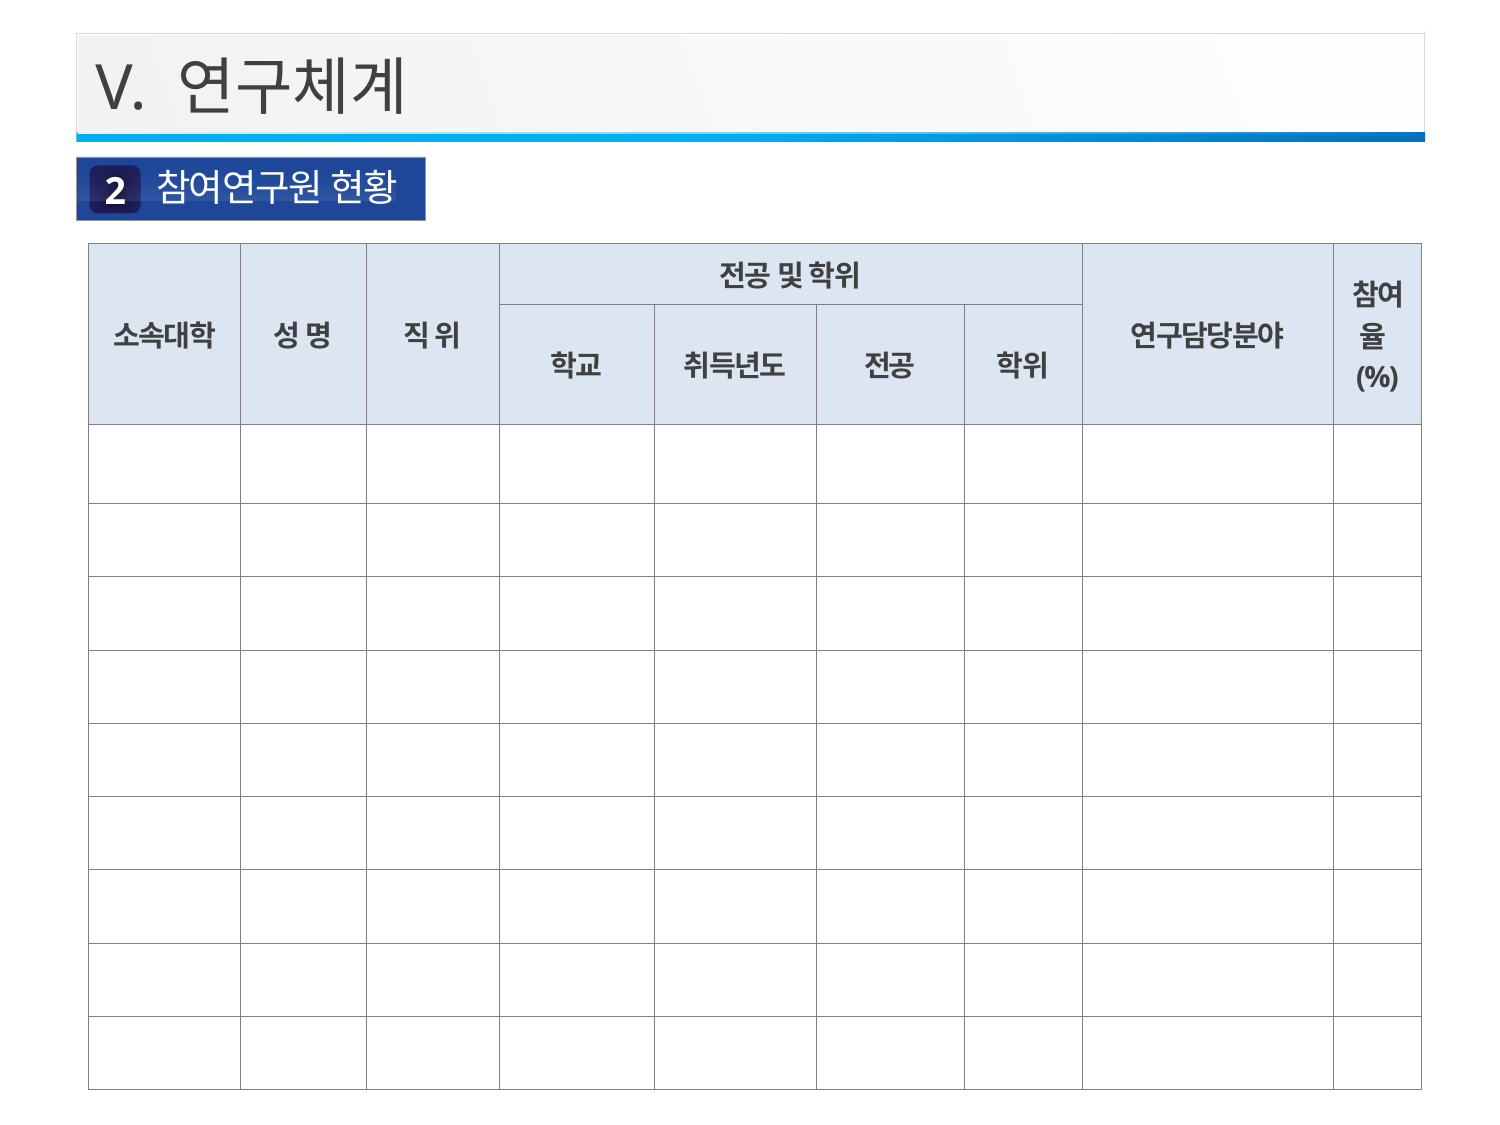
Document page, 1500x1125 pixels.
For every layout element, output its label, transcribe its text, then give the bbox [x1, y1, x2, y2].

table_cell [965, 944, 1082, 1016]
table_cell [655, 870, 816, 943]
table_cell 학교 [500, 305, 654, 424]
table_cell [655, 944, 816, 1016]
table_cell [500, 797, 654, 869]
table_cell [817, 577, 964, 650]
table_header 연구담당분야 [1083, 244, 1333, 424]
table_cell [1083, 504, 1333, 576]
table_cell [965, 797, 1082, 869]
table_cell [500, 944, 654, 1016]
table_cell [1334, 425, 1421, 503]
table_cell [965, 425, 1082, 503]
table_cell [367, 577, 499, 650]
table_cell [965, 1017, 1082, 1089]
table_cell [1083, 797, 1333, 869]
table_cell [655, 577, 816, 650]
table_cell [1083, 944, 1333, 1016]
table_cell [367, 797, 499, 869]
table_cell 학위 [965, 305, 1082, 424]
table_cell [1334, 944, 1421, 1016]
table_cell [241, 724, 366, 796]
table_cell [500, 651, 654, 723]
table_cell [241, 1017, 366, 1089]
table_cell [655, 504, 816, 576]
table_cell [367, 724, 499, 796]
table_cell [965, 724, 1082, 796]
table_cell [500, 870, 654, 943]
table_cell [817, 504, 964, 576]
table_cell [241, 944, 366, 1016]
table_cell [817, 870, 964, 943]
table_cell [89, 425, 240, 503]
table_cell [241, 651, 366, 723]
table_cell [367, 504, 499, 576]
table_header 성 명 [241, 244, 366, 424]
table_cell [655, 1017, 816, 1089]
table_header 참여율(%) [1334, 244, 1421, 424]
table_cell [500, 425, 654, 503]
table_cell [655, 651, 816, 723]
table_cell [817, 944, 964, 1016]
table_cell [241, 425, 366, 503]
table_cell [500, 724, 654, 796]
table_cell [89, 870, 240, 943]
table_cell [1334, 651, 1421, 723]
table_cell [367, 870, 499, 943]
table_cell [89, 724, 240, 796]
table_cell [89, 504, 240, 576]
table_cell [367, 944, 499, 1016]
table_cell [1334, 797, 1421, 869]
text_box V. 연구체계 [80, 39, 423, 130]
table_cell [500, 1017, 654, 1089]
table_cell [817, 425, 964, 503]
table_header 직 위 [367, 244, 499, 424]
table_cell [1083, 1017, 1333, 1089]
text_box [75, 156, 426, 221]
table_cell [241, 504, 366, 576]
table_cell [965, 651, 1082, 723]
table_cell [89, 651, 240, 723]
table_cell [367, 1017, 499, 1089]
table_cell [89, 944, 240, 1016]
table_cell 전공 [817, 305, 964, 424]
table_cell [500, 504, 654, 576]
table_cell [1334, 724, 1421, 796]
table_cell [367, 425, 499, 503]
table_cell [1083, 651, 1333, 723]
table_cell [1334, 577, 1421, 650]
table_cell [817, 1017, 964, 1089]
table_cell 취득년도 [655, 305, 816, 424]
table_cell [89, 577, 240, 650]
table_header 전공 및 학위 [500, 244, 1082, 304]
table_cell [1083, 870, 1333, 943]
table_cell [655, 724, 816, 796]
table_cell [89, 1017, 240, 1089]
table_cell [1334, 870, 1421, 943]
table_cell [89, 797, 240, 869]
table_cell [817, 651, 964, 723]
table_cell [367, 651, 499, 723]
table_cell [965, 577, 1082, 650]
table_cell [1334, 504, 1421, 576]
table_cell [655, 425, 816, 503]
table_cell [241, 870, 366, 943]
table_cell [817, 797, 964, 869]
table_cell [965, 504, 1082, 576]
table_cell [1334, 1017, 1421, 1089]
table_cell [817, 724, 964, 796]
table_cell [500, 577, 654, 650]
table_cell [1083, 724, 1333, 796]
table_header 소속대학 [89, 244, 240, 424]
table_cell [655, 797, 816, 869]
table_cell [1083, 425, 1333, 503]
table_cell [241, 797, 366, 869]
table_cell [1083, 577, 1333, 650]
table_cell [965, 870, 1082, 943]
table_cell [241, 577, 366, 650]
